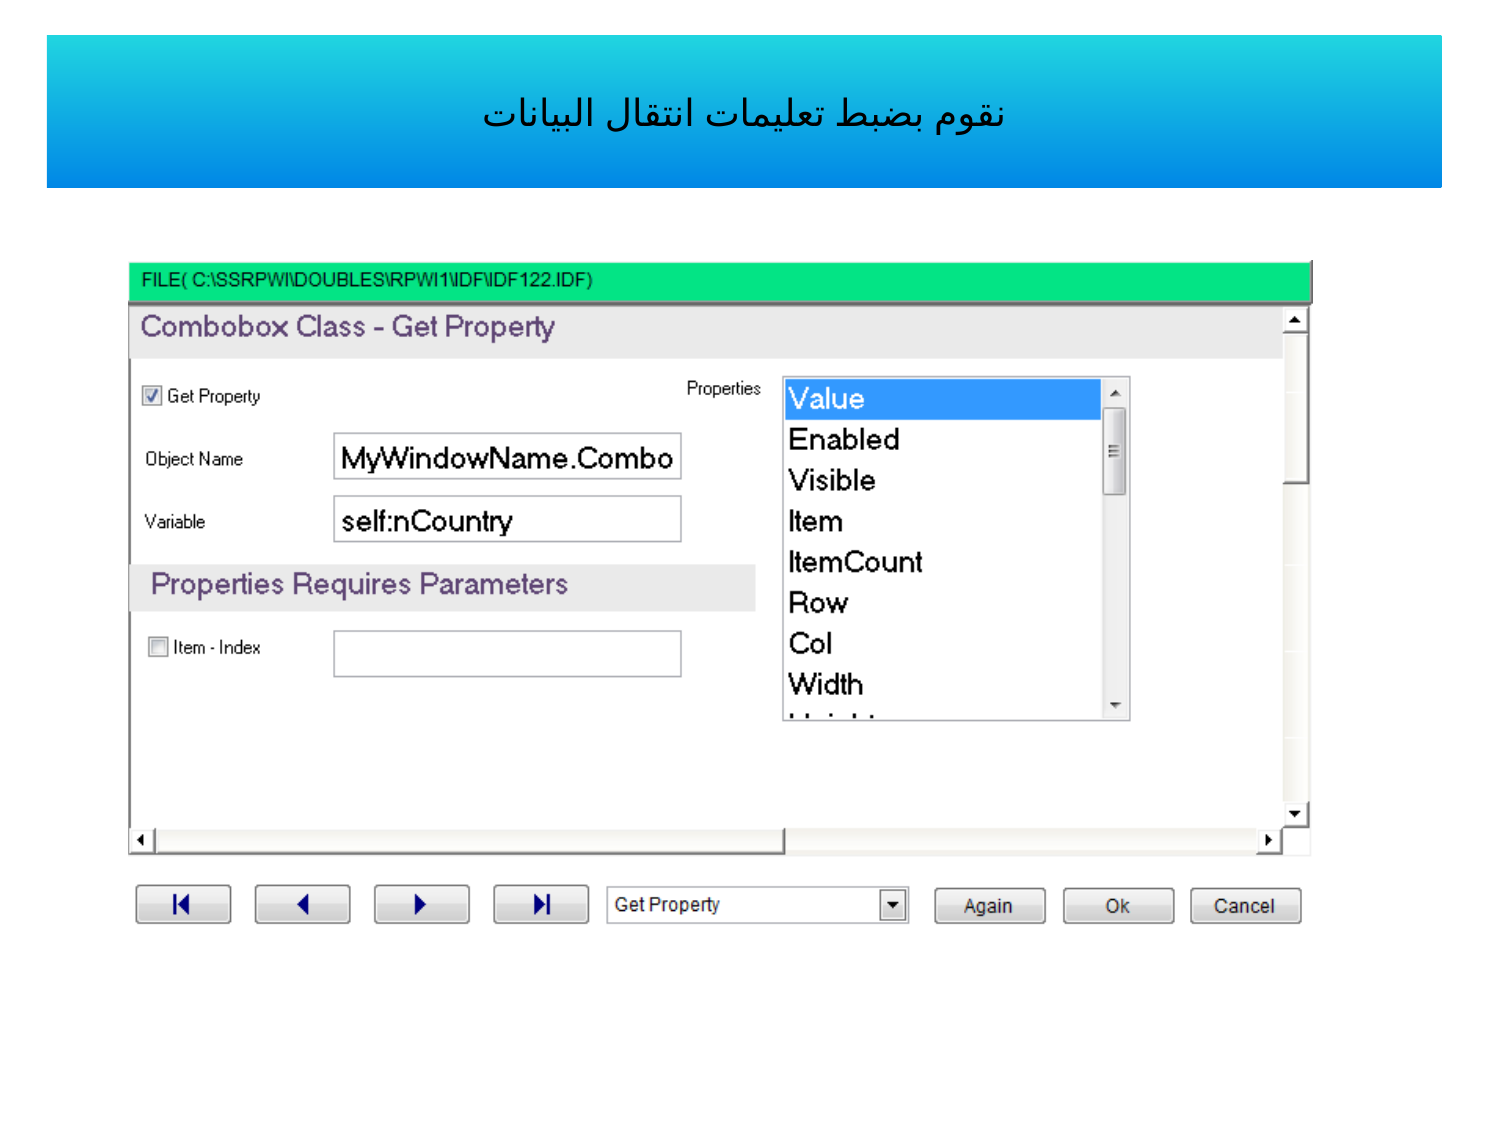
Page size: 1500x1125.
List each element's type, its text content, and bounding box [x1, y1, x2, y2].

title نقوم بضبط تعليمات انتقال البيانات [46, 35, 1442, 188]
picture [128, 259, 1313, 932]
